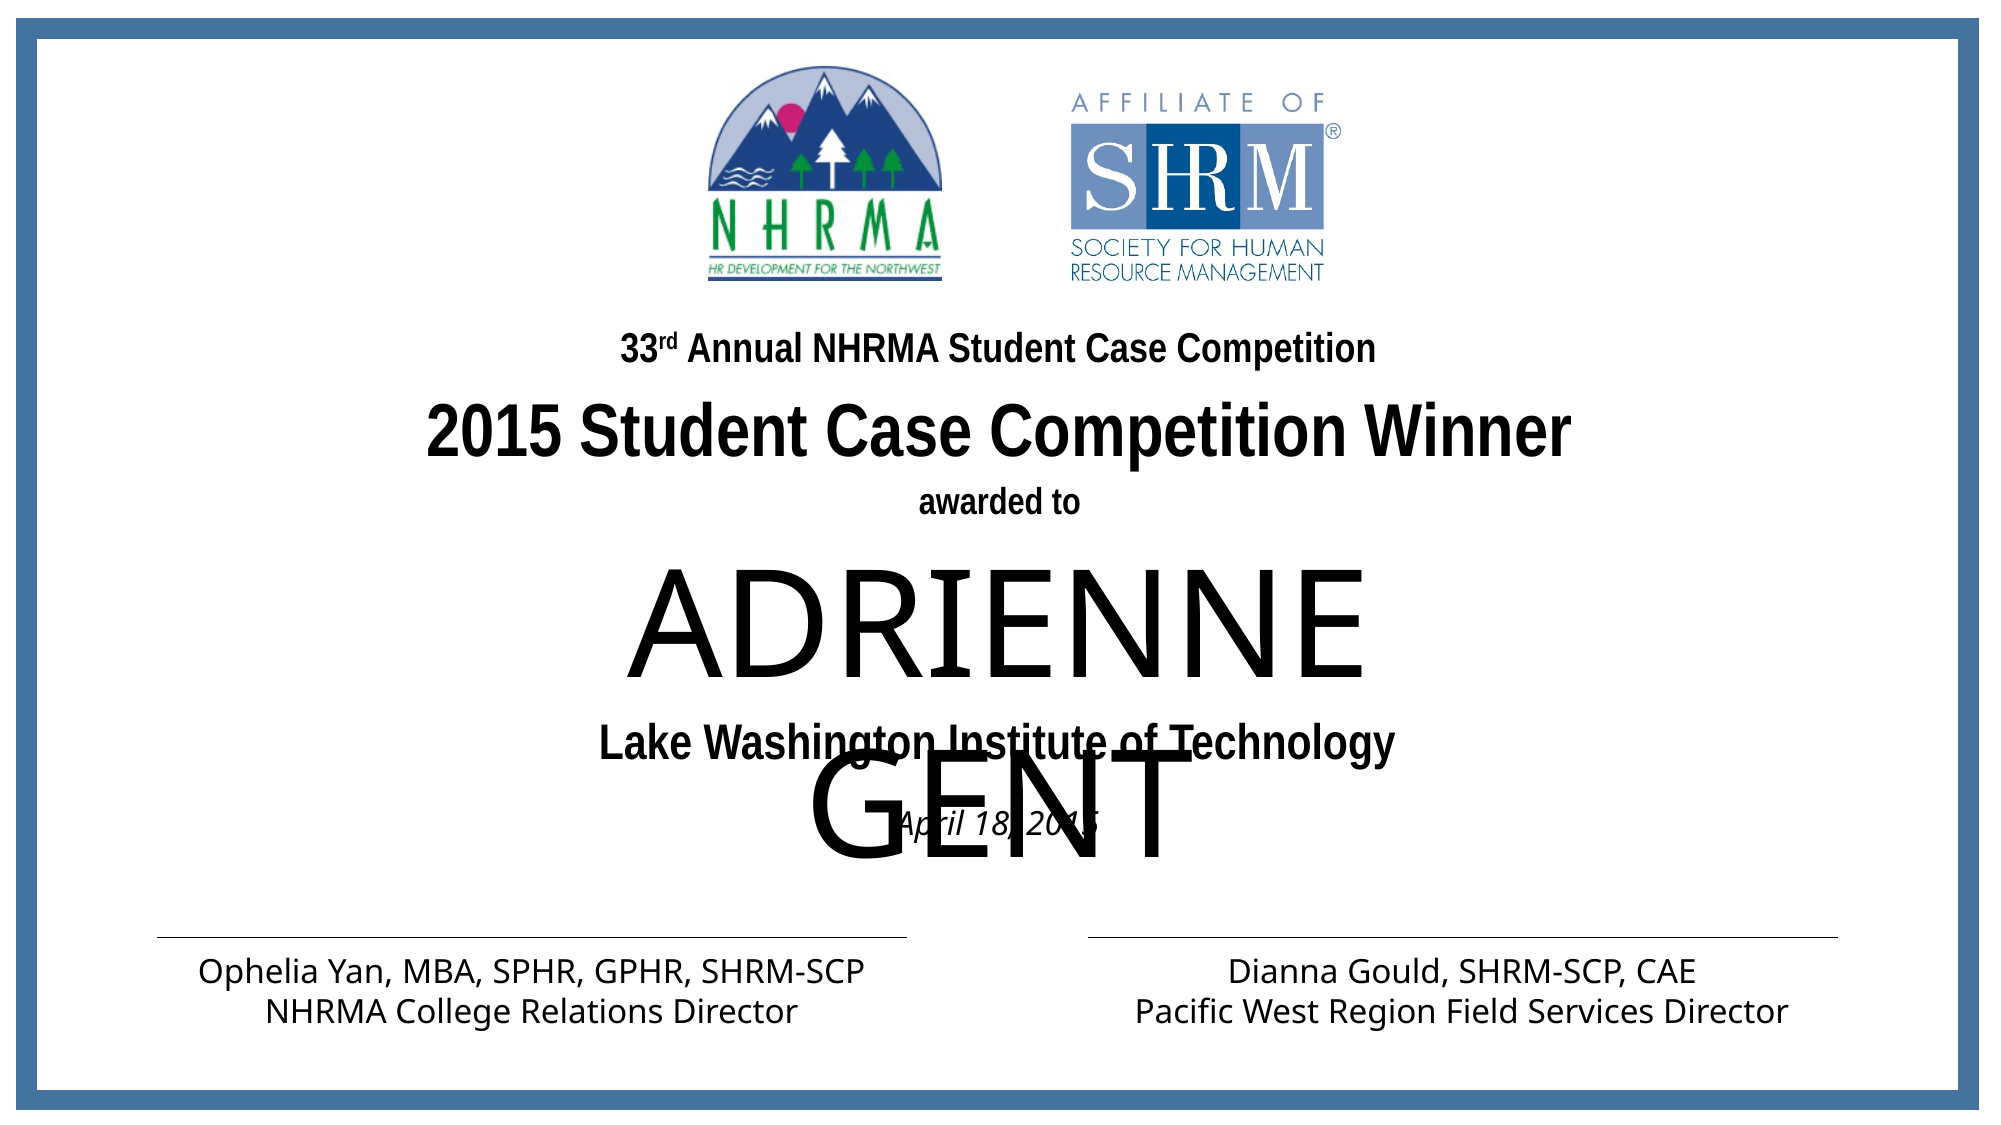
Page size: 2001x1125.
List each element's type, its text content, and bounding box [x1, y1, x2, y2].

picture [708, 61, 942, 281]
text_box [25, 28, 1970, 1101]
text_box Ophelia Yan, MBA, SPHR, GPHR, SHRM-SCP NHRMA College Relations Director [157, 942, 908, 1038]
text_box Lake Washington Institute of Technology [517, 702, 1478, 777]
text_box ADRIENNE GENT [404, 520, 1595, 896]
text_box Dianna Gould, SHRM-SCP, CAE Pacific West Region Field Services Director [1087, 942, 1838, 1078]
text_box April 18, 2015 [778, 794, 1217, 850]
picture [1071, 92, 1341, 281]
text_box awarded to [789, 469, 1211, 520]
text_box 33rd Annual NHRMA Student Case Competition [495, 313, 1503, 378]
text_box 2015 Student Case Competition Winner [351, 374, 1648, 479]
